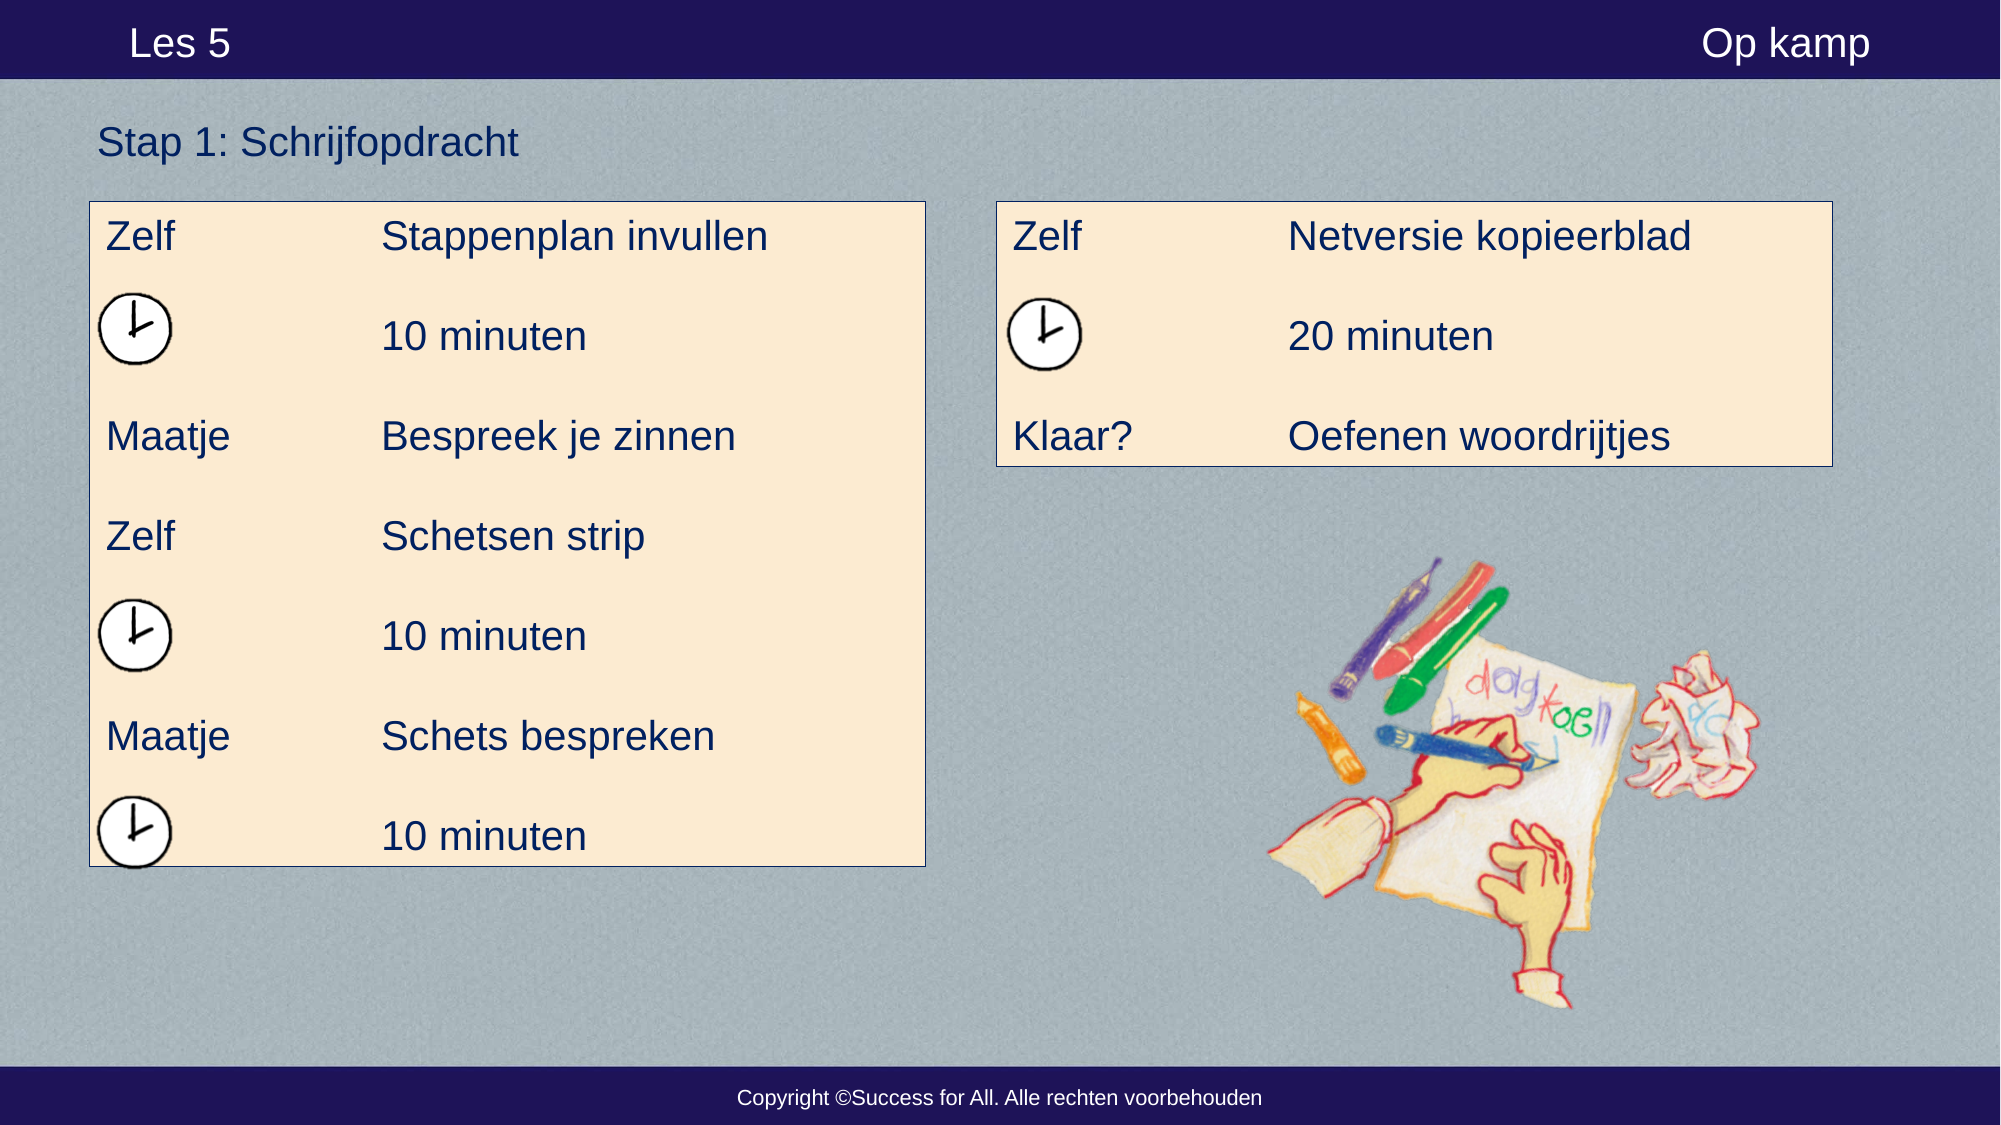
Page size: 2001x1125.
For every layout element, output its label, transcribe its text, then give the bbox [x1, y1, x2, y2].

text_box Stap 1: Schrijfopdracht [82, 107, 875, 173]
text_box Les 5 [114, 8, 354, 73]
picture [0, 0, 2001, 1125]
text_box Copyright ©Success for All. Alle rechten voorbehouden [0, 1076, 2000, 1125]
text_box Zelf Stappenplan invullen 10 minuten Maatje Bespreek je zinnen Zelf Schetsen strip 10 minuten Maatje Schets bespreken 10 minuten [89, 201, 926, 867]
text_box Op kamp [999, 8, 1886, 123]
text_box Zelf Netversie kopieerblad 20 minuten Klaar? Oefenen woordrijtjes [996, 201, 1833, 467]
